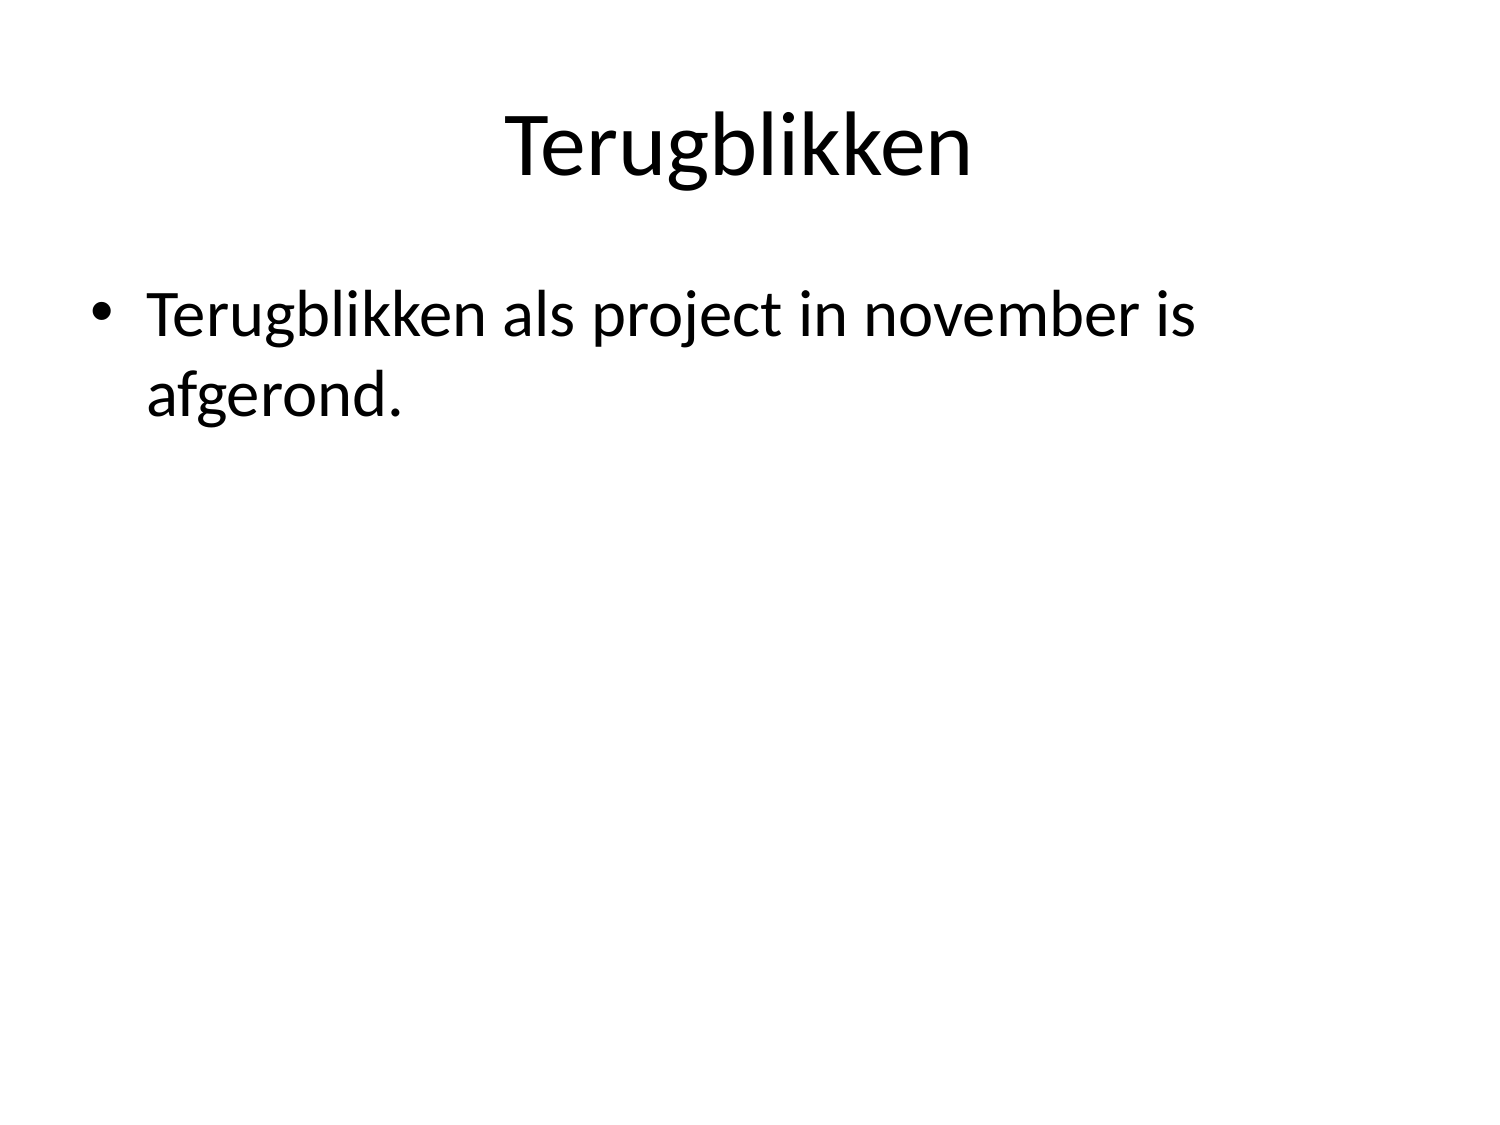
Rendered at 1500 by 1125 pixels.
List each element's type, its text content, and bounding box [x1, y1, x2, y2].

list Terugblikken als project in november is afgerond. [75, 262, 1425, 1005]
title Terugblikken [75, 45, 1425, 233]
